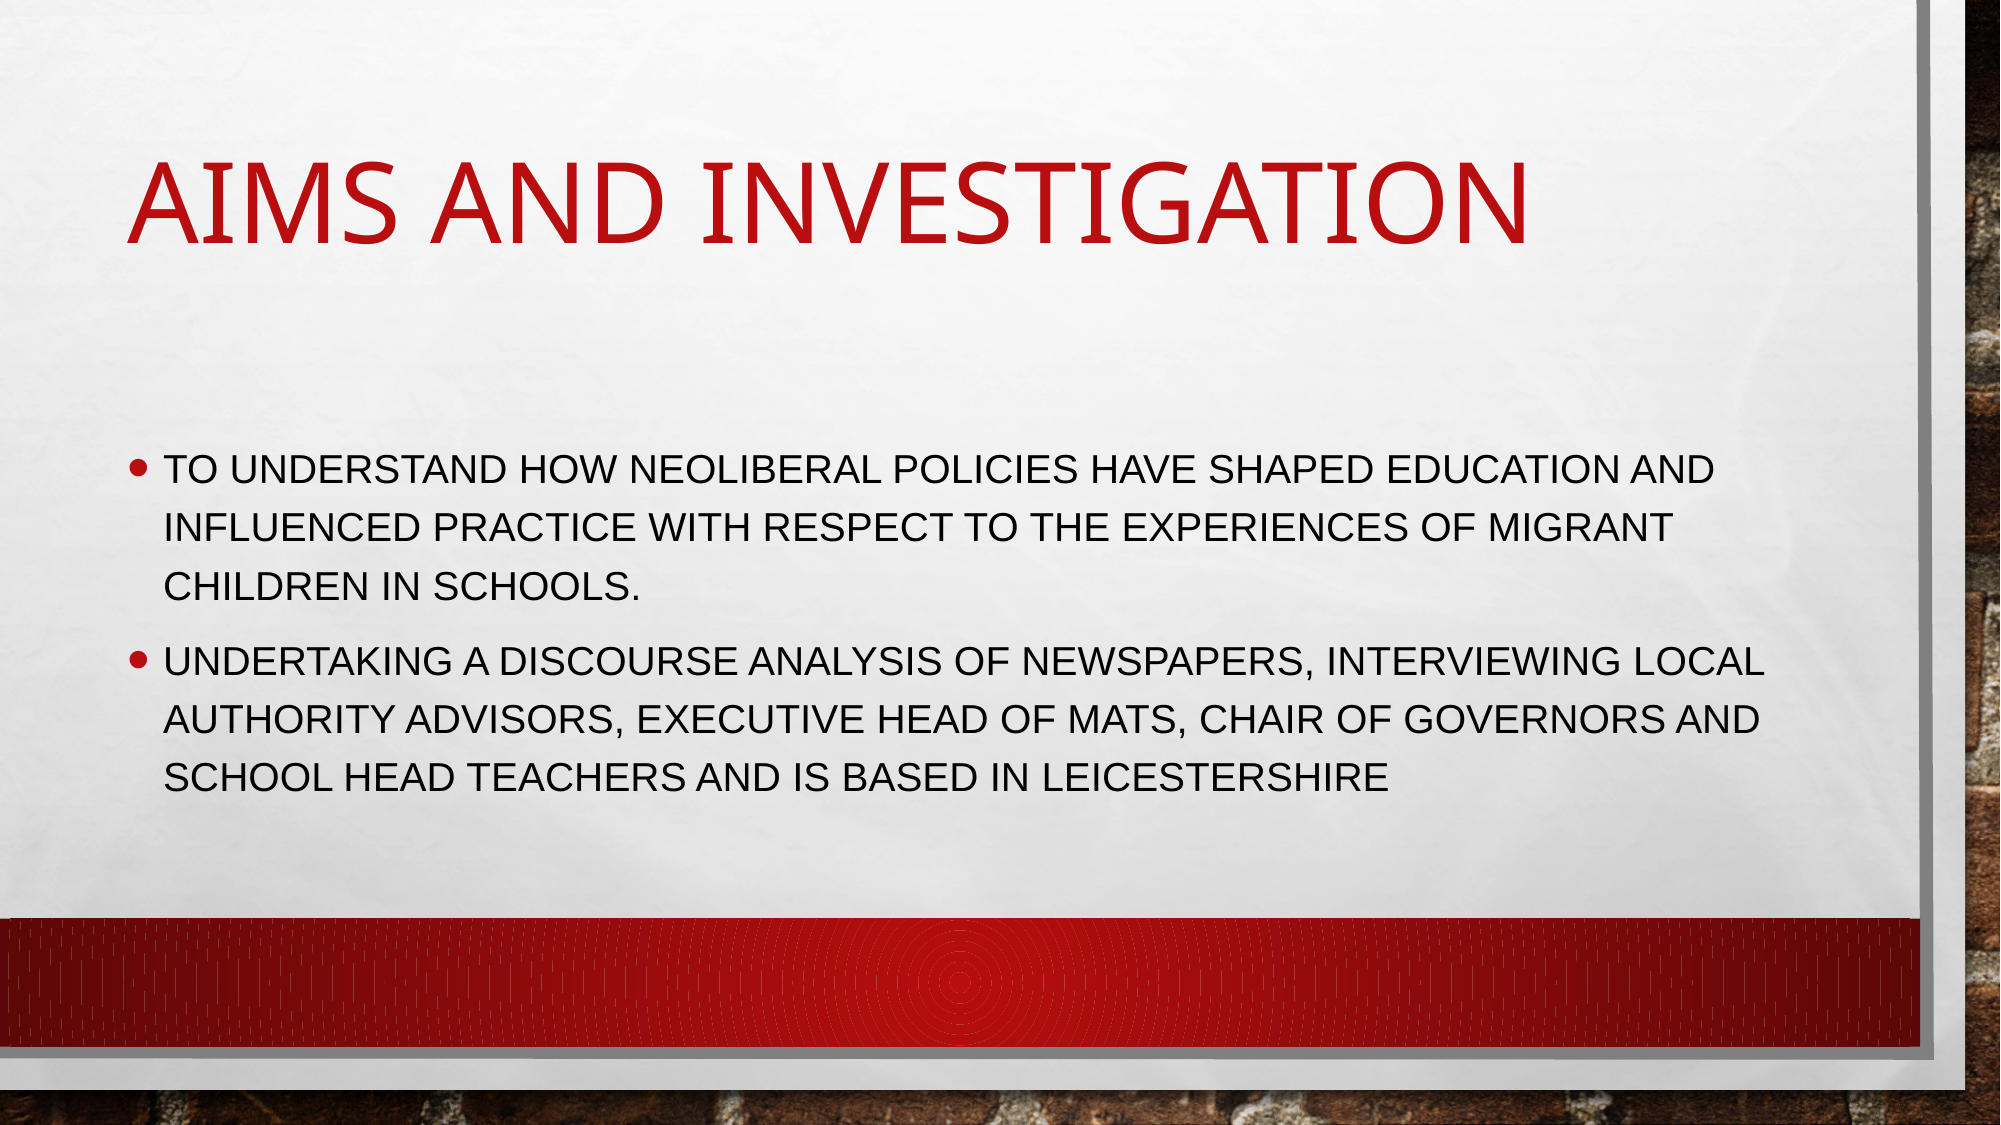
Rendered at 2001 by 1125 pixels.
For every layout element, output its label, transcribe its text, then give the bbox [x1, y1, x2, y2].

list to understand how neoliberal policies have shaped education and influenced practice with respect to the experiences of migrant children in schools. undertaking a discourse analysis of newspapers, interviewing local authority advisors, Executive Head of MATS, Chair of Governors and school Head Teachers and is based in Leicestershire [112, 360, 1818, 851]
picture [0, 0, 2000, 1125]
title Aims and Investigation [112, 112, 1818, 302]
